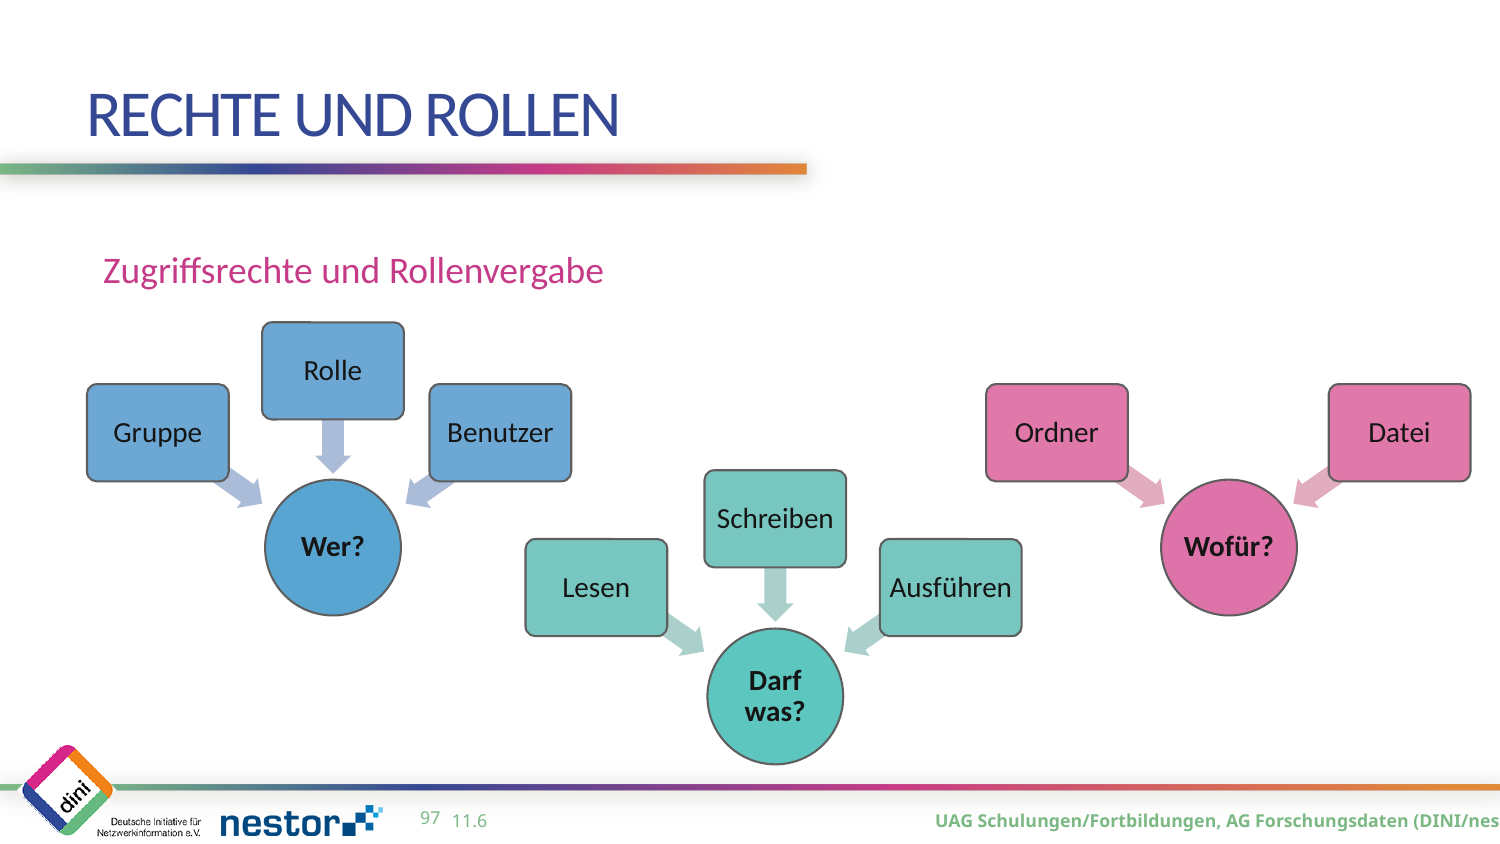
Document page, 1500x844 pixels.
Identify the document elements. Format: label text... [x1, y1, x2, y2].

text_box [985, 383, 1471, 616]
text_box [86, 322, 572, 616]
picture [0, 138, 837, 204]
picture [1280, 819, 1289, 825]
picture [1423, 817, 1428, 825]
title Rechte und Rollen [77, 61, 1423, 158]
slide_number 96 [406, 801, 454, 841]
picture [0, 731, 1500, 844]
text_box 11.6 [433, 801, 502, 838]
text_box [525, 469, 1022, 765]
list Zugriffsrechte und Rollenvergabe [88, 238, 1432, 301]
